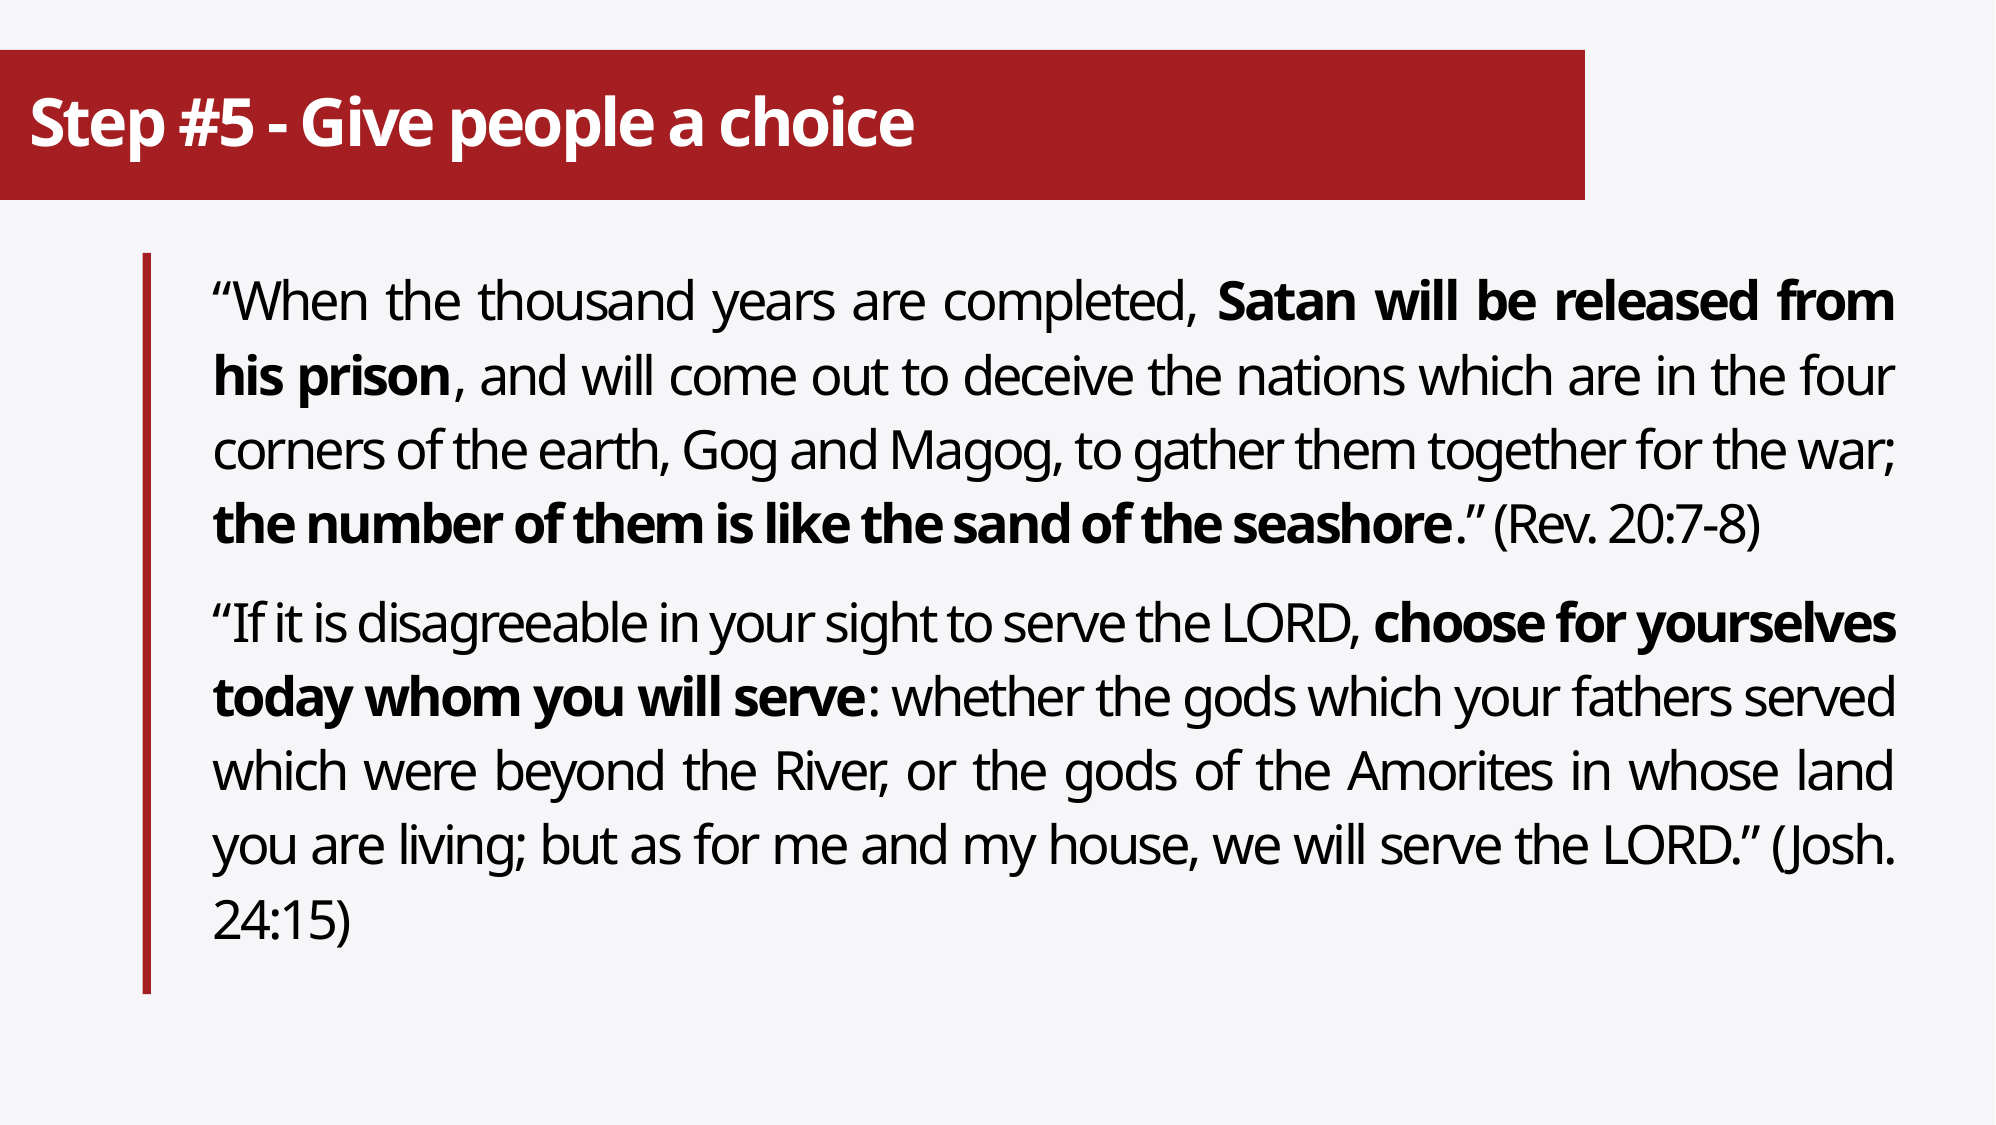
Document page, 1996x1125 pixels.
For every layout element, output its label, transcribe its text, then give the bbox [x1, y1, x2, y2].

subtitle “When the thousand years are completed, Satan will be released from his prison, and will come out to deceive the nations which are in the four corners of the earth, Gog and Magog, to gather them together for the war; the number of them is like the sand of the seashore.” (Rev. 20:7-8) “If it is disagreeable in your sight to serve the LORD, choose for yourselves today whom you will serve: whether the gods which your fathers served which were beyond the River, or the gods of the Amorites in whose land you are living; but as for me and my house, we will serve the LORD.” (Josh. 24:15) [197, 249, 1910, 1000]
title Step #5 - Give people a choice [14, 62, 1810, 188]
